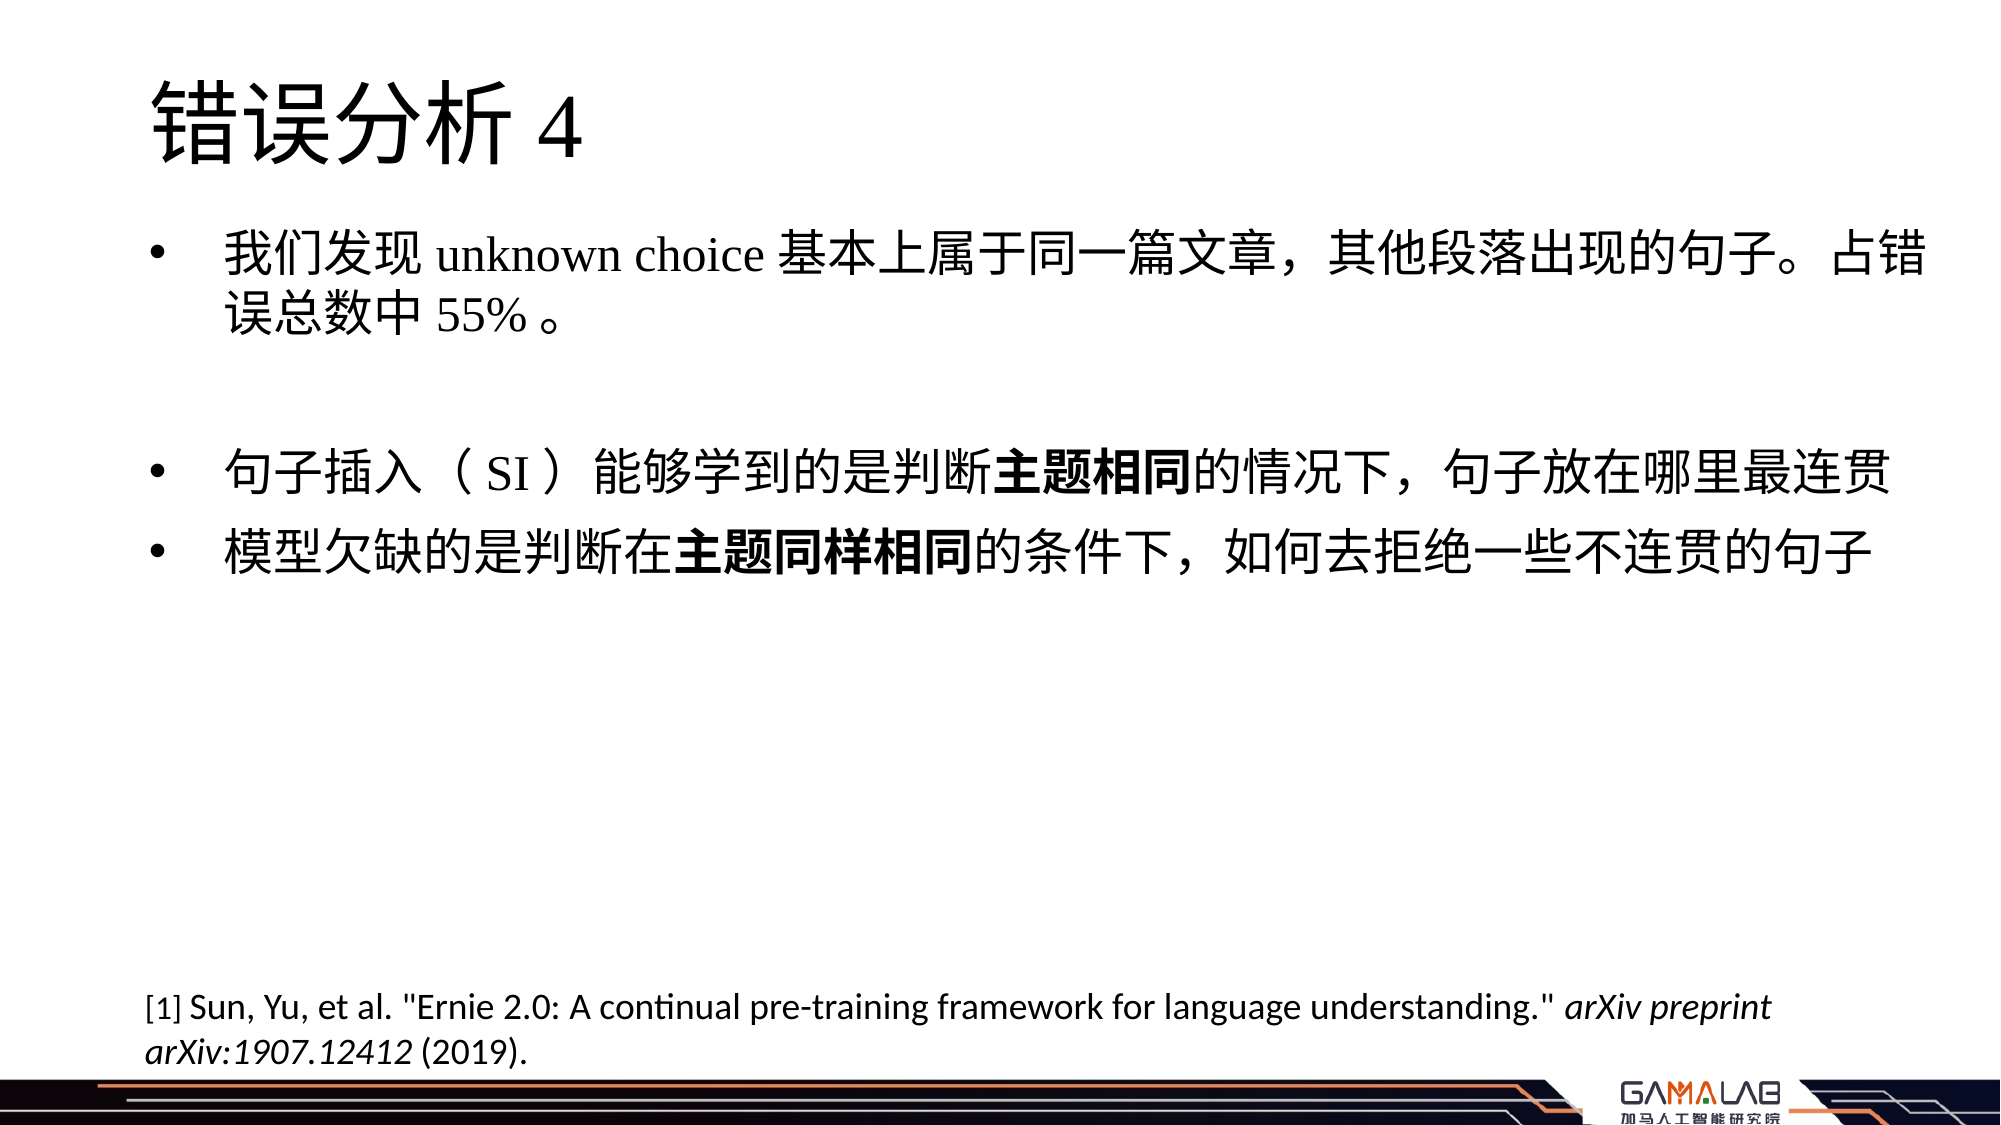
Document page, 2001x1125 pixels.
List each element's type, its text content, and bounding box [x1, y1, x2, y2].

title 错误分析4 [137, 59, 1863, 216]
picture [1621, 1081, 1780, 1124]
picture [0, 0, 2000, 1125]
list 我们发现unknown choice基本上属于同一篇文章，其他段落出现的句子。占错误总数中55%。 句子插入（SI）能够学到的是判断主题相同的情况下，句子放在哪里最连贯 模型欠缺的是判断在主题同样相同的条件下，如何去拒绝一些不连贯的句子 [137, 216, 1939, 930]
text_box [1] Sun, Yu, et al. "Ernie 2.0: A continual pre-training framework for language understanding." arXiv preprint arXiv:1907.12412 (2019). [137, 974, 1902, 1080]
